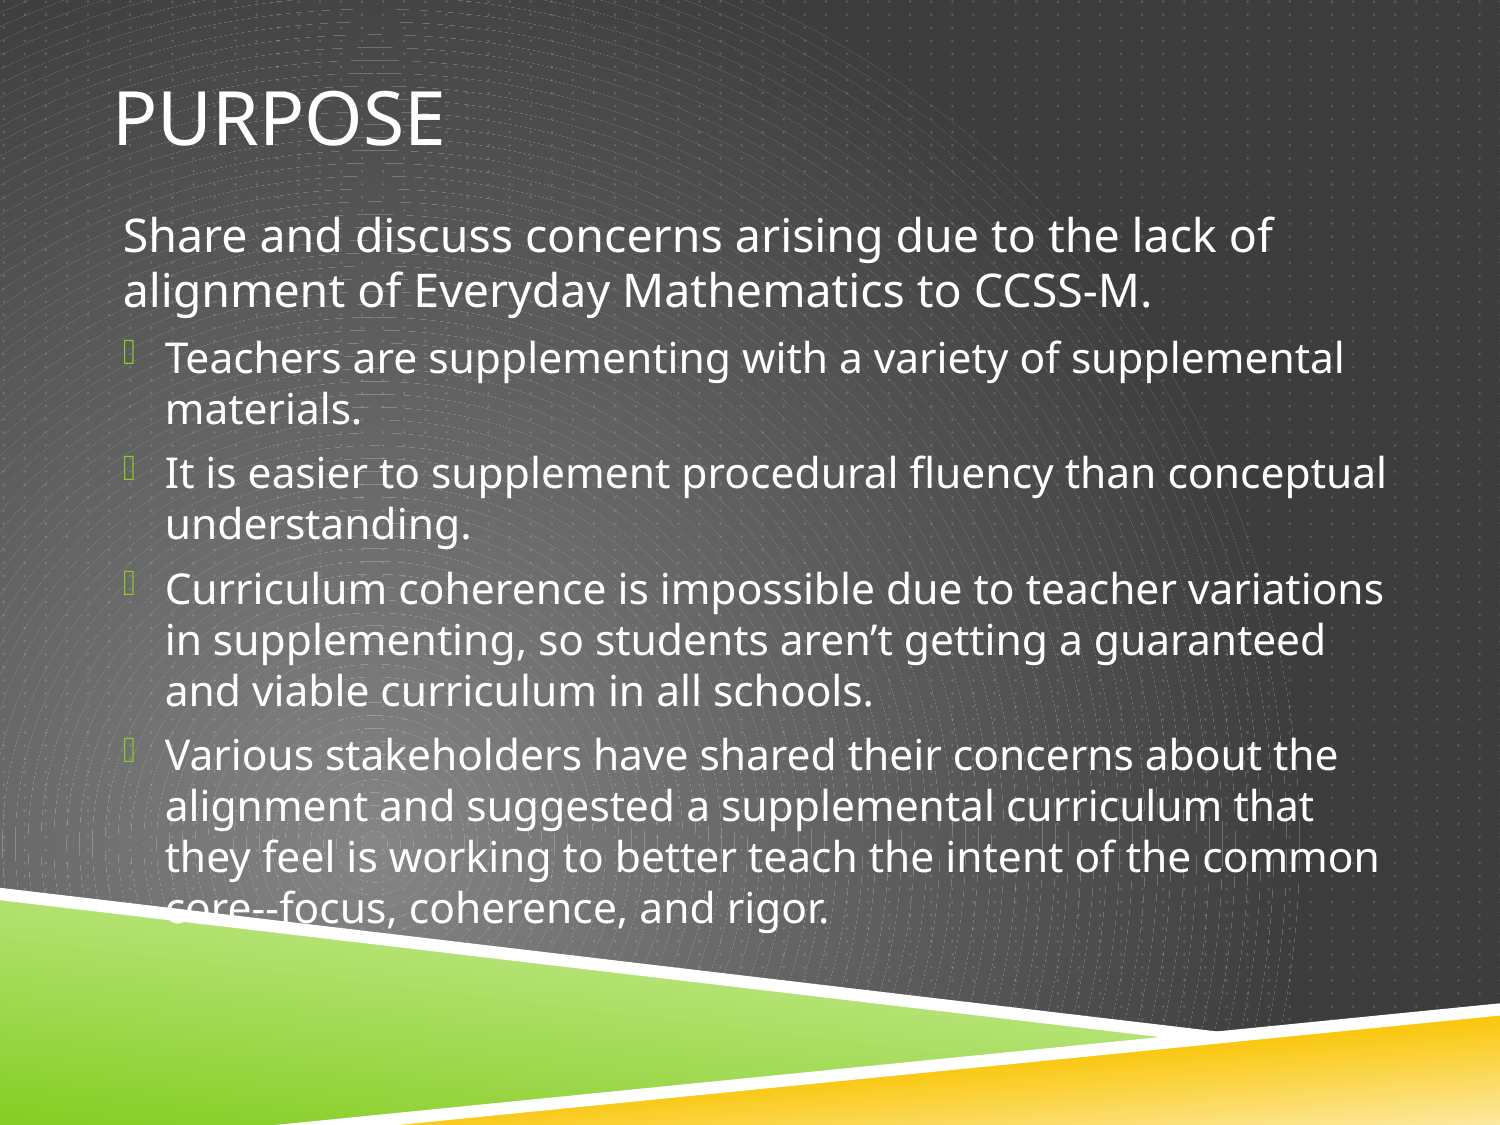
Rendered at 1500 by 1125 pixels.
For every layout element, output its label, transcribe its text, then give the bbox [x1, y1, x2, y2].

list Share and discuss concerns arising due to the lack of alignment of Everyday Mathematics to CCSS-M. Teachers are supplementing with a variety of supplemental materials. It is easier to supplement procedural fluency than conceptual understanding. Curriculum coherence is impossible due to teacher variations in supplementing, so students aren’t getting a guaranteed and viable curriculum in all schools. Various stakeholders have shared their concerns about the alignment and suggested a supplemental curriculum that they feel is working to better teach the intent of the common core--focus, coherence, and rigor. [112, 198, 1388, 947]
title Purpose [112, 21, 1388, 198]
